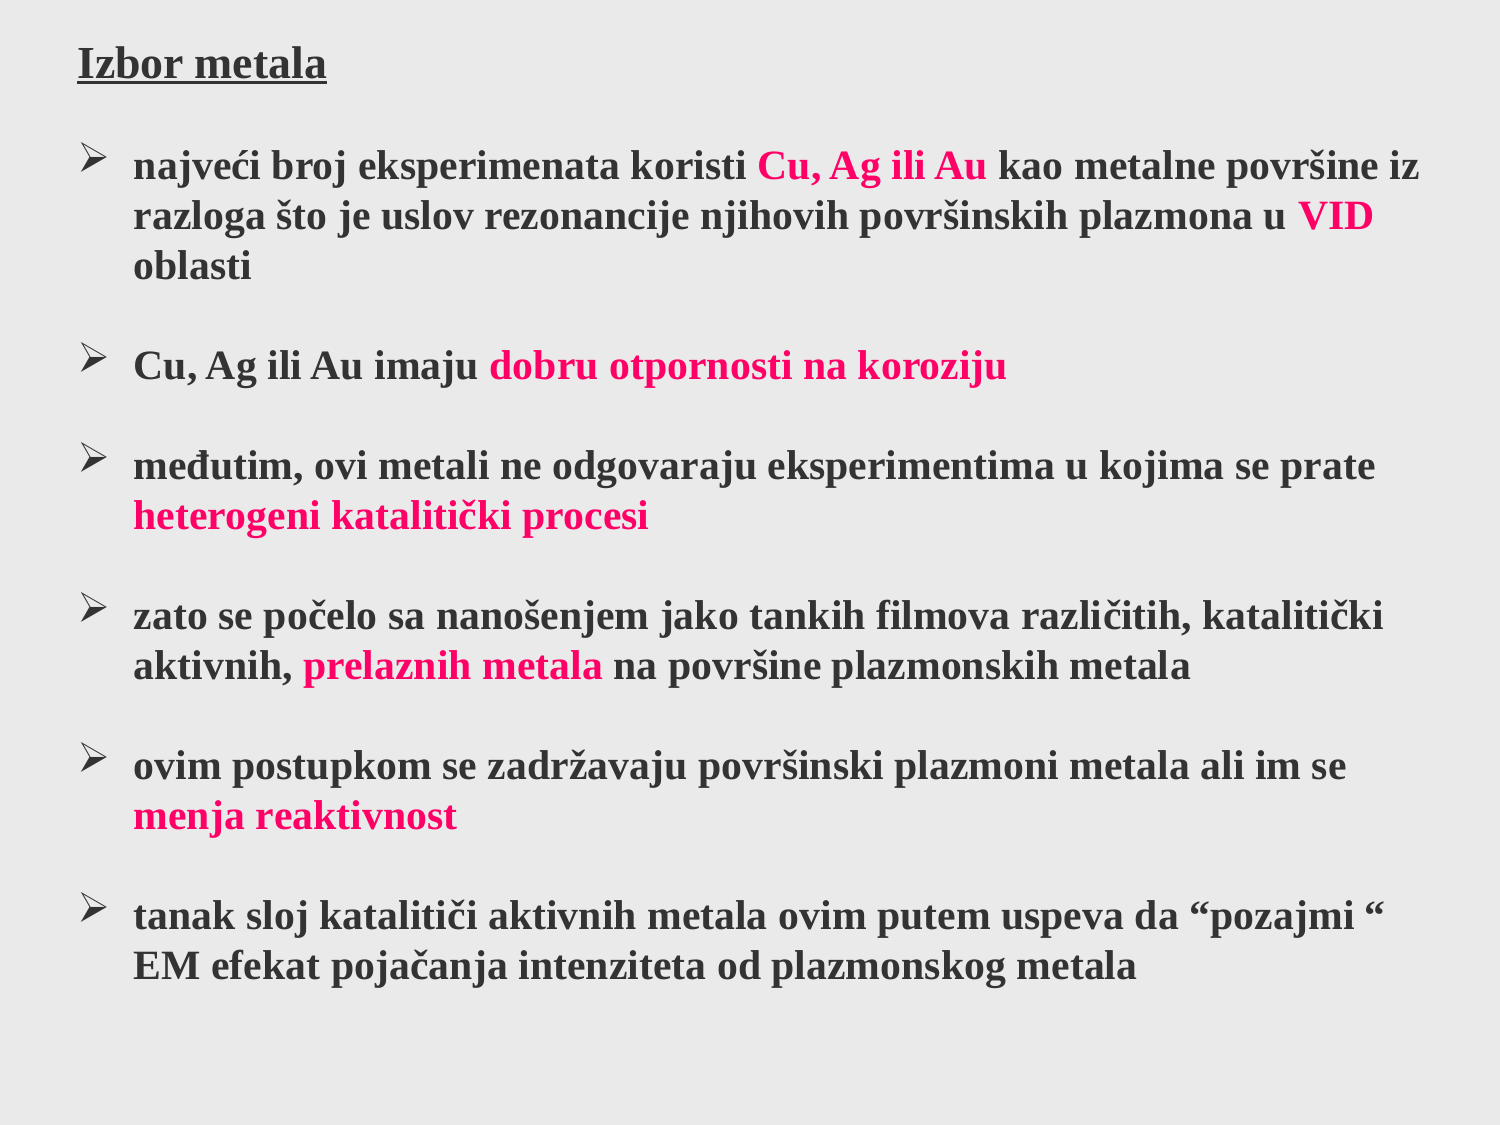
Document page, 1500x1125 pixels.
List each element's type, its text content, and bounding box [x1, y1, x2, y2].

list Izbor metala najveći broj eksperimenata koristi Cu, Ag ili Au kao metalne površine iz razloga što je uslov rezonancije njihovih površinskih plazmona u VID oblasti Cu, Ag ili Au imaju dobru otpornosti na koroziju međutim, ovi metali ne odgovaraju eksperimentima u kojima se prate heterogeni katalitički procesi zato se počelo sa nanošenjem jako tankih filmova različitih, katalitički aktivnih, prelaznih metala na površine plazmonskih metala ovim postupkom se zadržavaju površinski plazmoni metala ali im se menja reaktivnost tanak sloj katalitiči aktivnih metala ovim putem uspeva da “pozajmi “ EM efekat pojačanja intenziteta od plazmonskog metala [62, 24, 1463, 1075]
